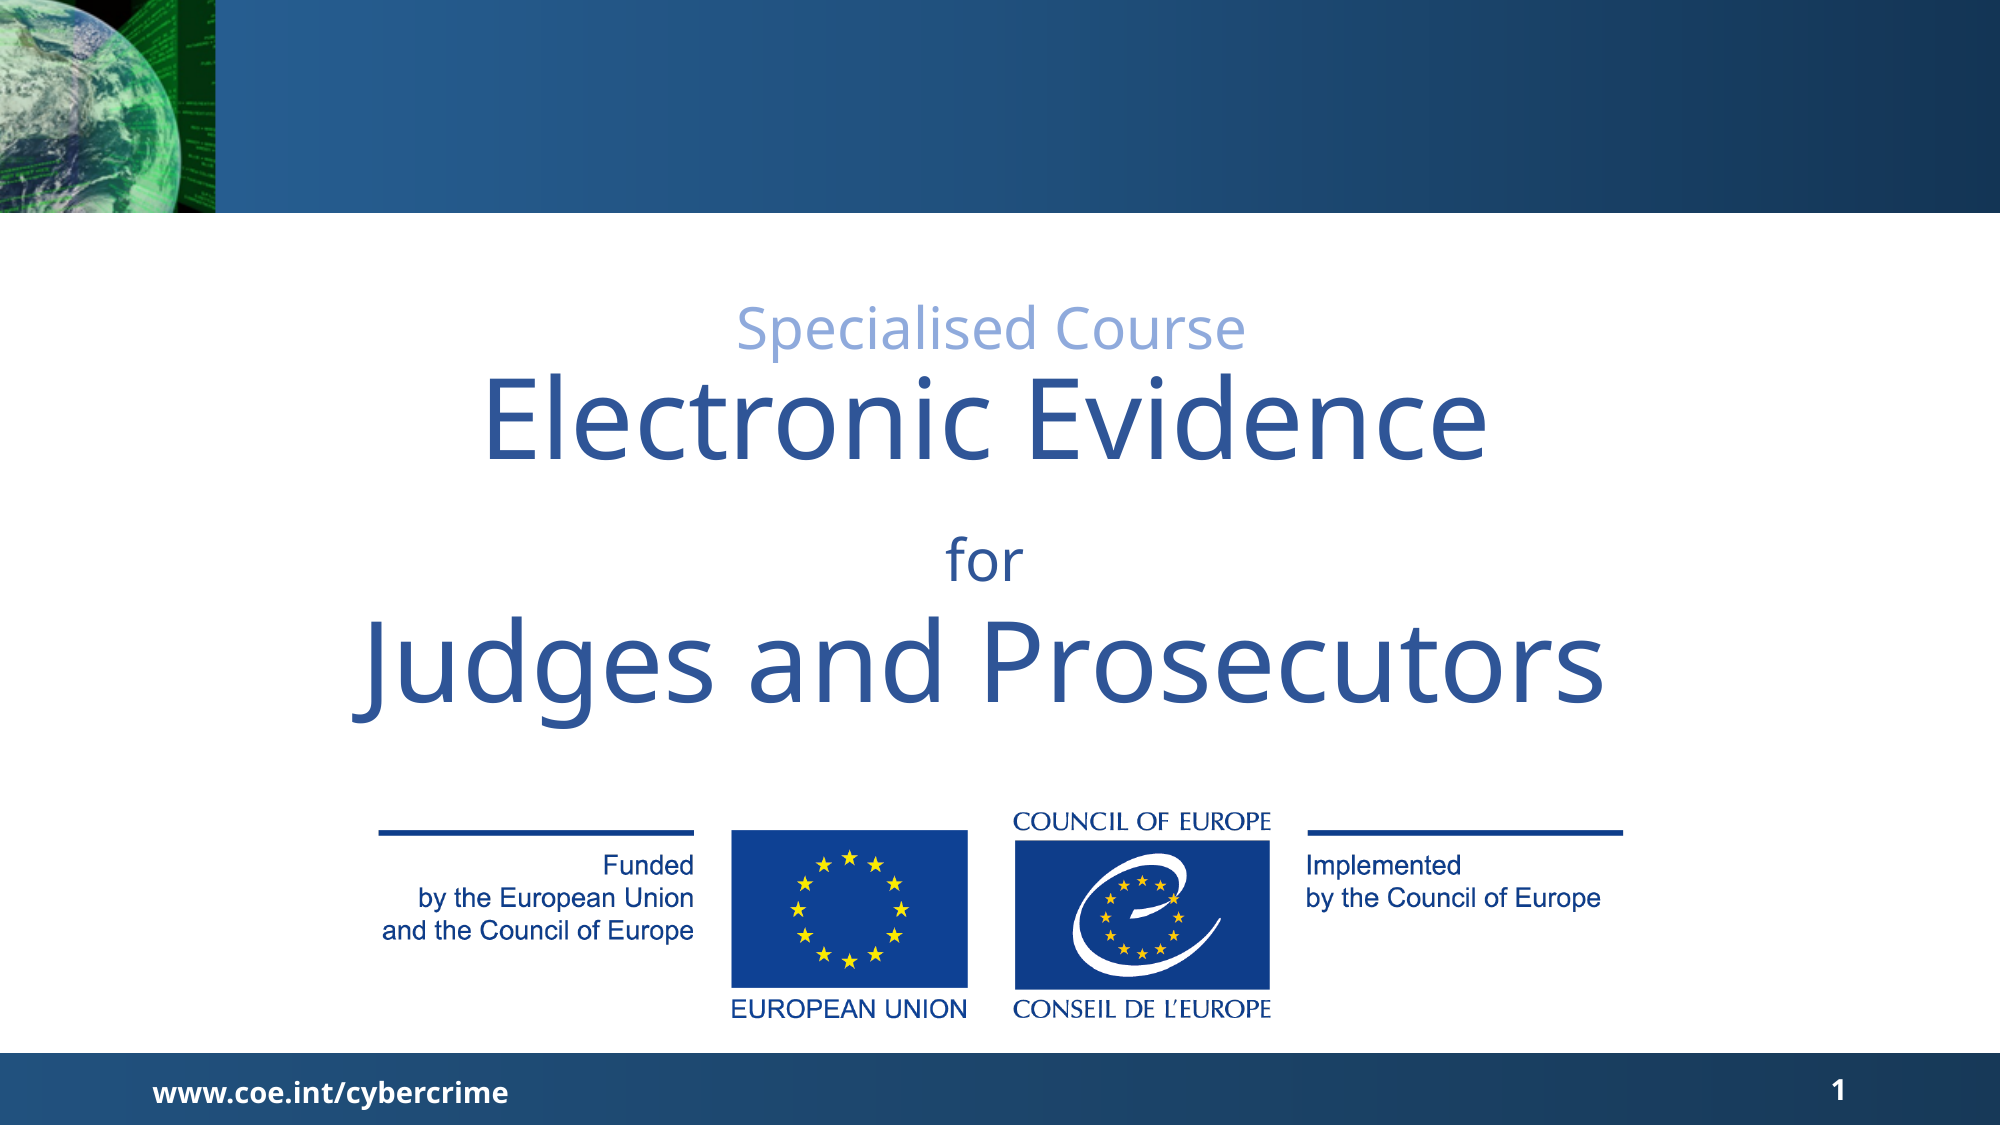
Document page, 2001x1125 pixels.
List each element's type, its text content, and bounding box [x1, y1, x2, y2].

slide_number www.coe.int/cybercrime [137, 1061, 588, 1122]
slide_number 1 [1412, 1061, 1863, 1122]
picture [376, 810, 1624, 1020]
title Specialised Course Electronic Evidence for Judges and Prosecutors [249, 478, 1750, 735]
picture [0, 0, 2000, 213]
